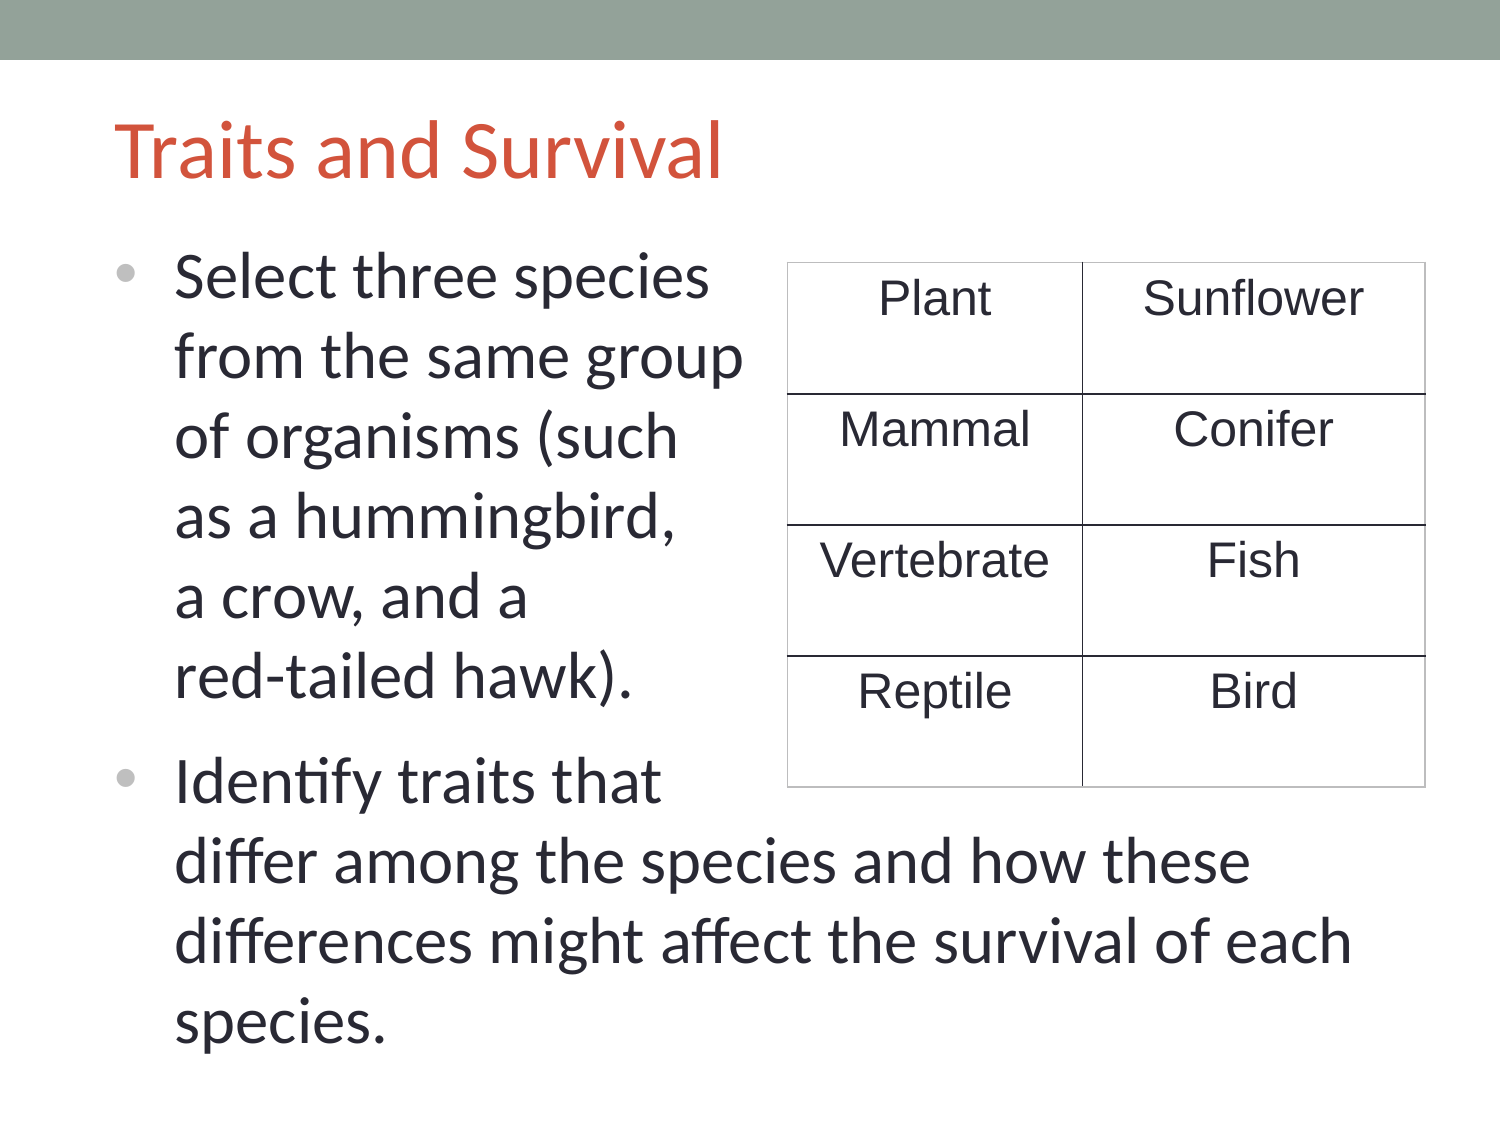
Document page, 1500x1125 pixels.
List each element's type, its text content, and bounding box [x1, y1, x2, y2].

table_cell Fish [1413, 526, 1424, 655]
text_box Traits and Survival [99, 87, 1388, 203]
table_cell Conifer [1413, 395, 1424, 524]
text_box Select three species from the same group of organisms (such as a hummingbird, a crow, and a red-tailed hawk). Identify traits that differ among the species and how these differences might affect the survival of each species. [99, 224, 1413, 1065]
table_header Sunflower [1413, 263, 1424, 393]
text_box [99, 91, 1413, 224]
table_cell Bird [1413, 657, 1424, 786]
